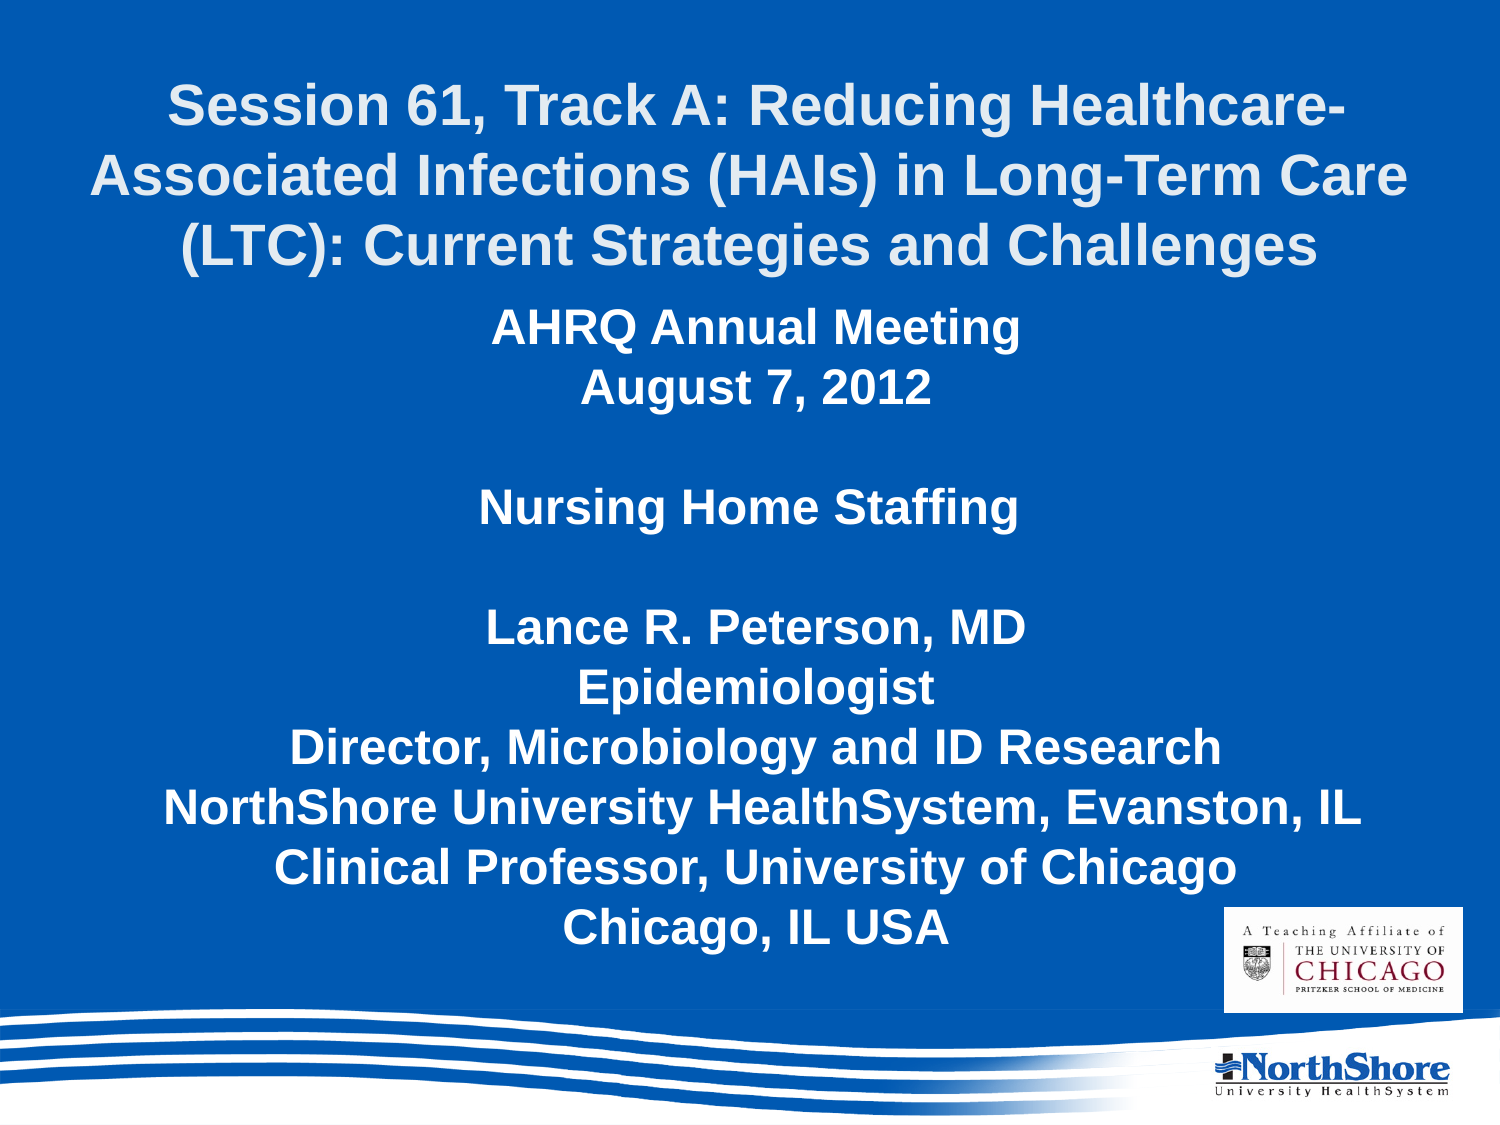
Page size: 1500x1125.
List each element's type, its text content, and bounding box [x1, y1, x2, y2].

title Session 61, Track A: Reducing Healthcare-Associated Infections (HAIs) in Long-Term Care (LTC): Current Strategies and Challenges [0, 87, 1500, 188]
text_box AHRQ Annual Meeting August 7, 2012 Nursing Home Staffing Lance R. Peterson, MD Epidemiologist Director, Microbiology and ID Research NorthShore University HealthSystem, Evanston, IL Clinical Professor, University of Chicago Chicago, IL USA [74, 287, 1438, 963]
picture [0, 907, 1500, 1125]
